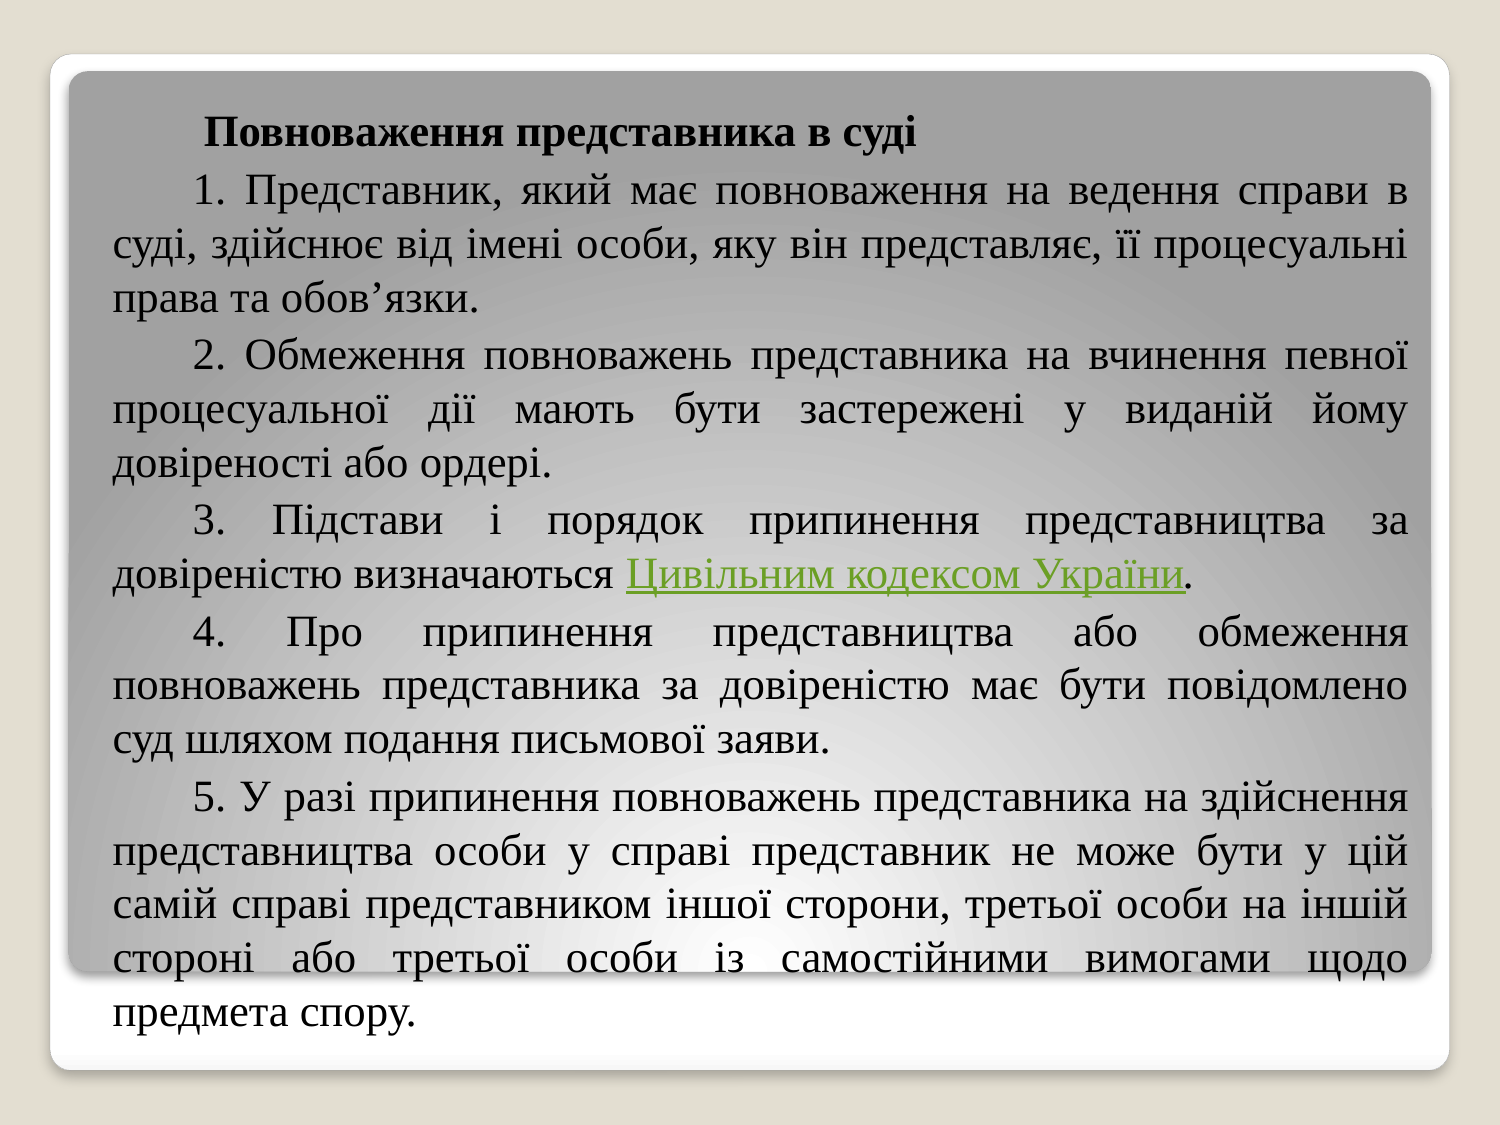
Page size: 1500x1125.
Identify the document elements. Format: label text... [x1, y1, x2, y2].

list Повноваження представника в суді 1. Представник, який має повноваження на ведення справи в суді, здійснює від імені особи, яку він представляє, її процесуальні права та обов’язки. 2. Обмеження повноважень представника на вчинення певної процесуальної дії мають бути застережені у виданій йому довіреності або ордері. 3. Підстави і порядок припинення представництва за довіреністю визначаються Цивільним кодексом України. 4. Про припинення представництва або обмеження повноважень представника за довіреністю має бути повідомлено суд шляхом подання письмової заяви. 5. У разі припинення повноважень представника на здійснення представництва особи у справі представник не може бути у цій самій справі представником іншої сторони, третьої особи на іншій стороні або третьої особи із самостійними вимогами щодо предмета спору. [82, 86, 1425, 1043]
